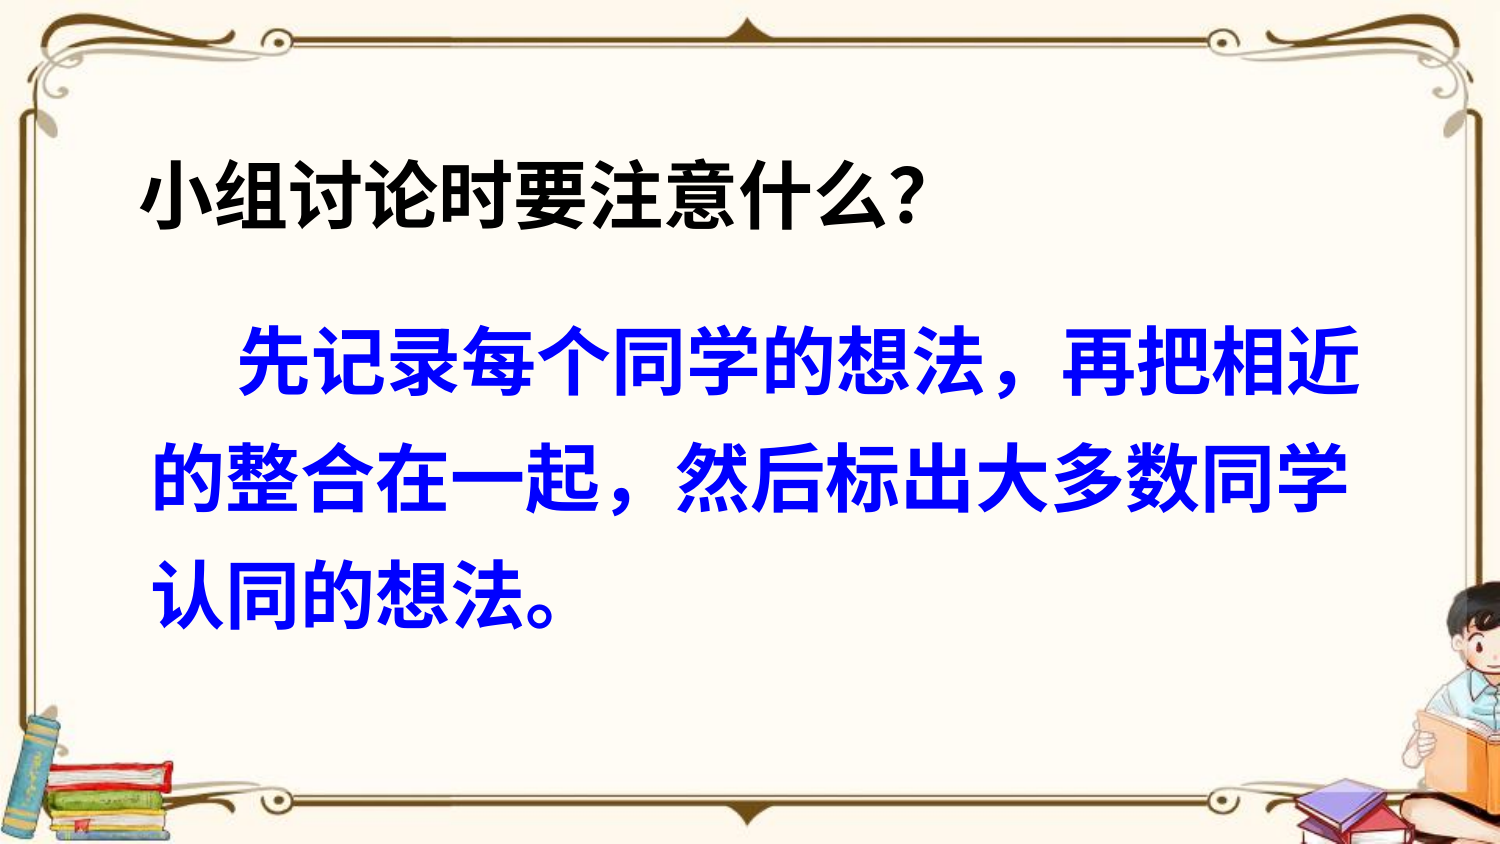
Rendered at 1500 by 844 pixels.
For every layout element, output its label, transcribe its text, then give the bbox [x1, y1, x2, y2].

text_box 小组讨论时要注意什么？ [123, 114, 1105, 247]
text_box 先记录每个同学的想法，再把相近的整合在一起，然后标出大多数同学认同的想法。 [135, 280, 1400, 646]
picture [0, 0, 1500, 844]
